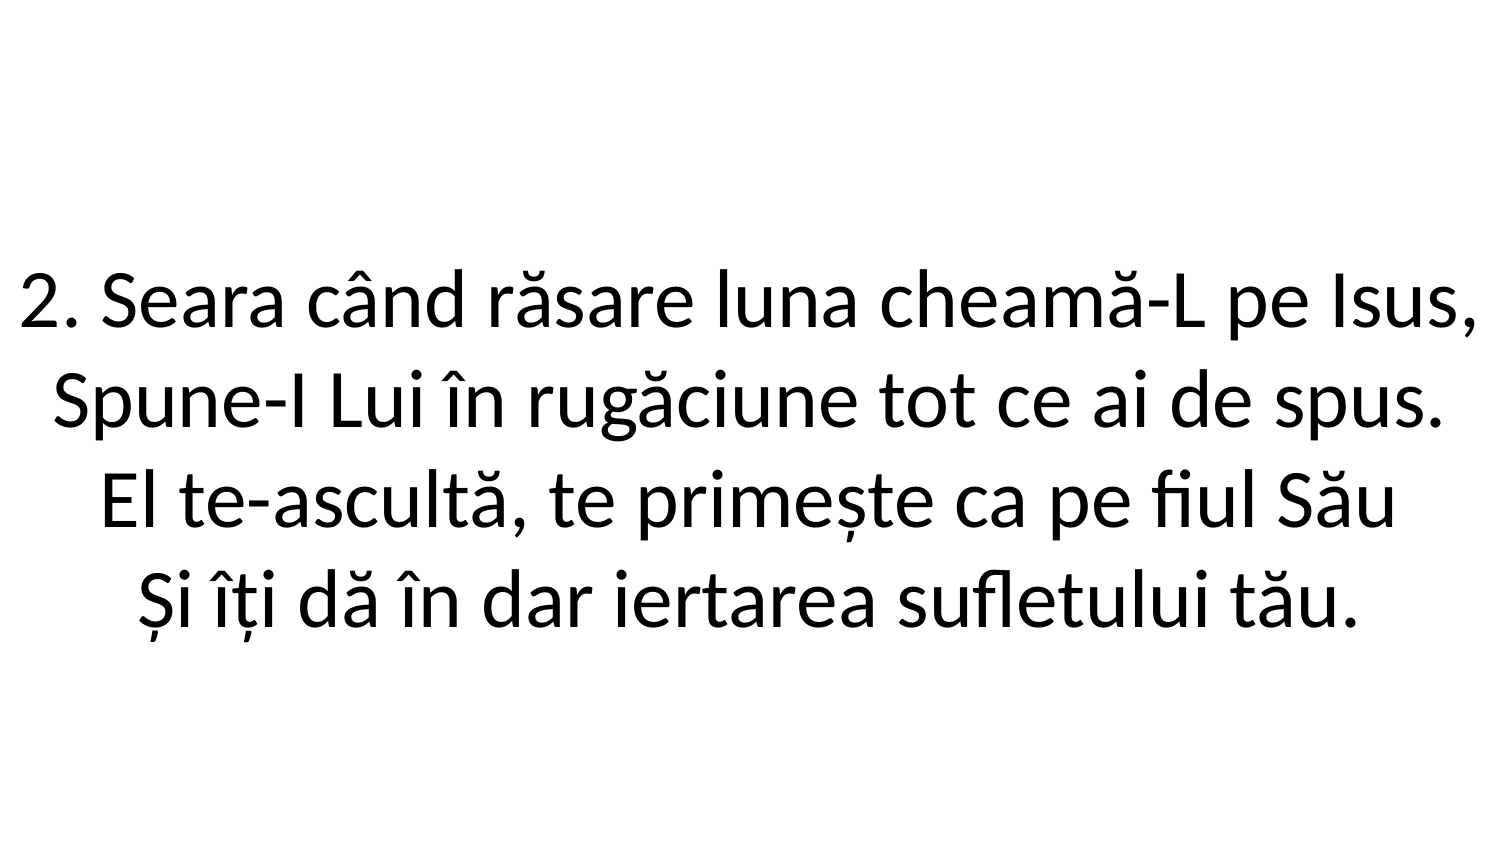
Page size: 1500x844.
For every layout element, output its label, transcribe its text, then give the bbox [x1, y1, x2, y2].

text_box 2. Seara când răsare luna cheamă-L pe Isus, Spune-I Lui în rugăciune tot ce ai de spus. El te-ascultă, te primește ca pe fiul Său Și îți dă în dar iertarea sufletului tău. [4, 192, 1496, 652]
